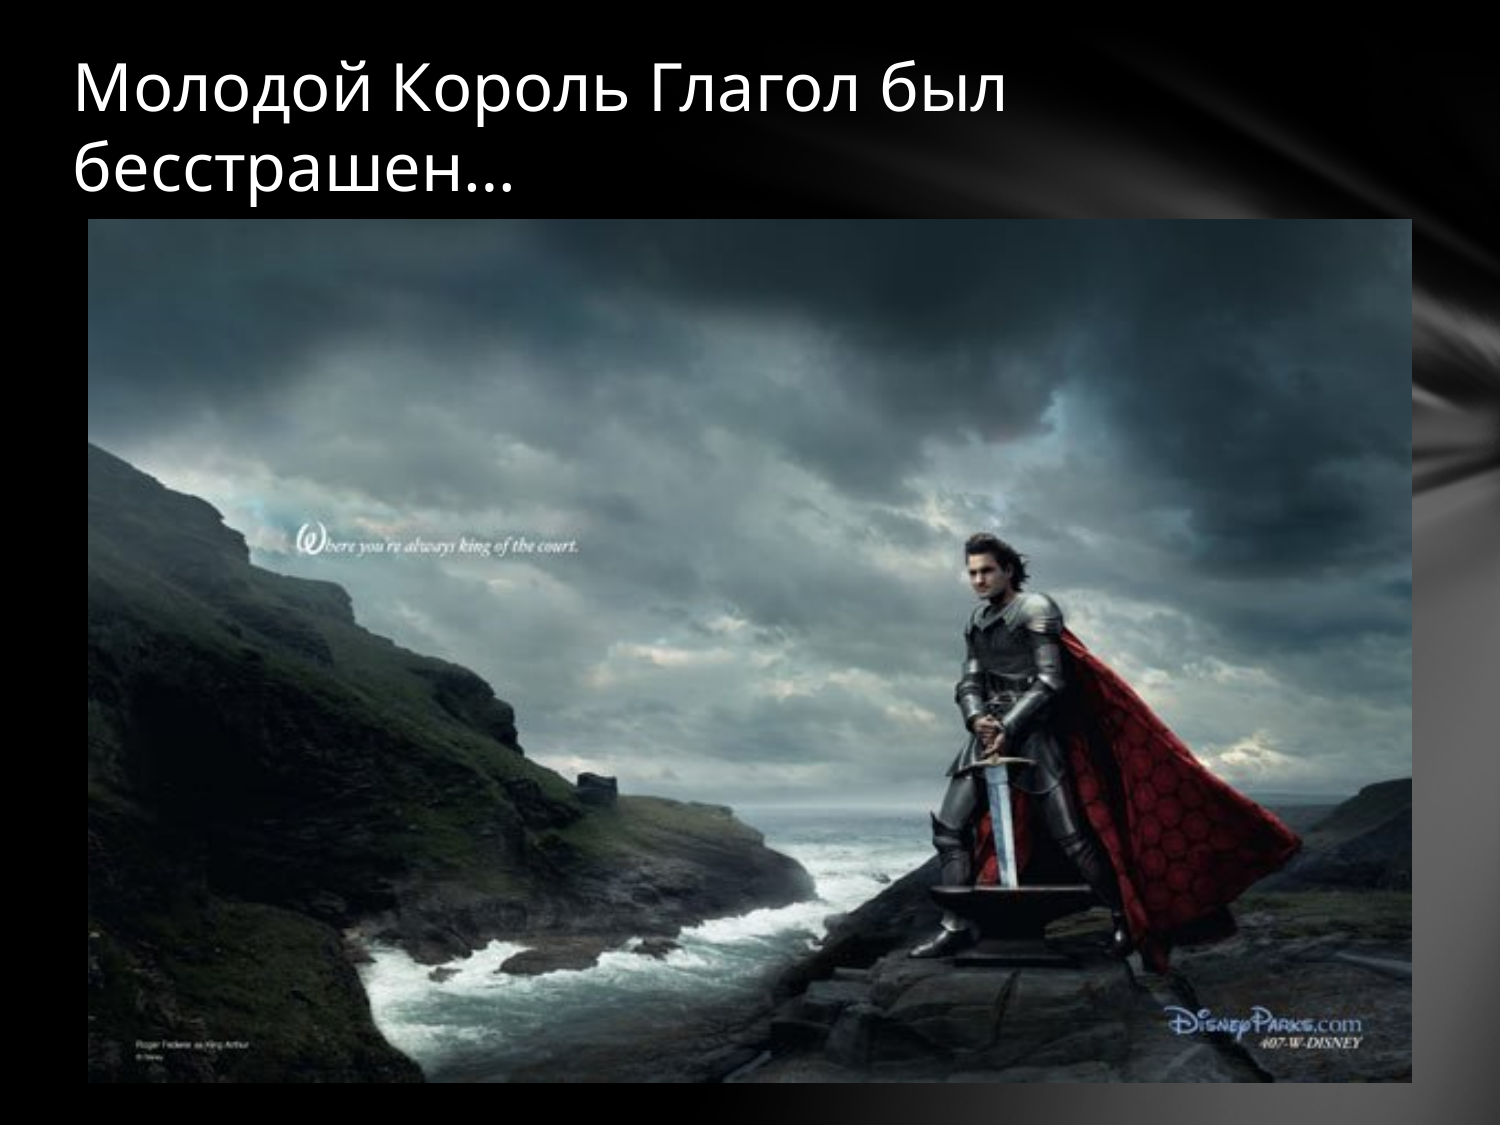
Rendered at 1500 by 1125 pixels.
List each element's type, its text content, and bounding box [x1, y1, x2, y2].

picture [88, 219, 1412, 1083]
title Молодой Король Глагол был бесстрашен… [57, 37, 1318, 213]
